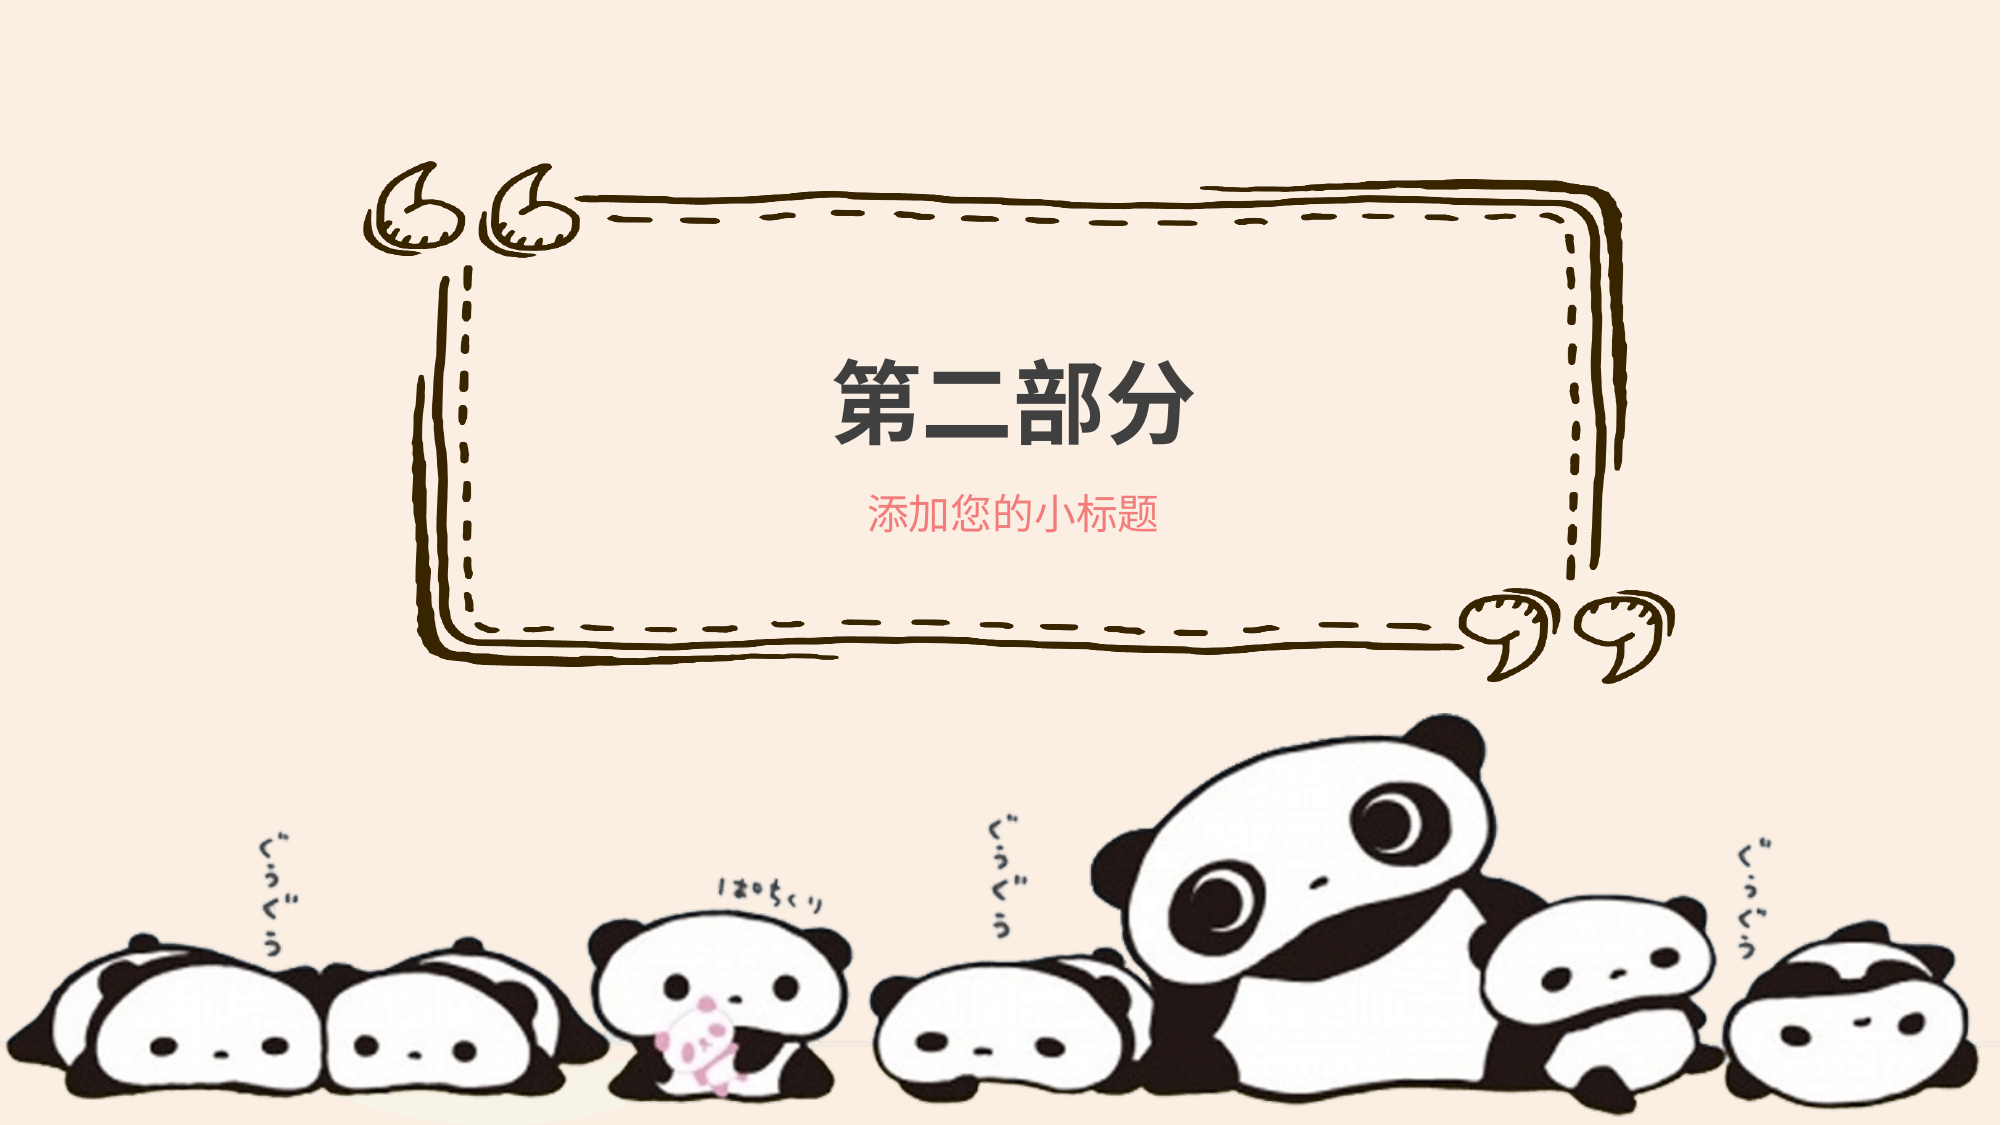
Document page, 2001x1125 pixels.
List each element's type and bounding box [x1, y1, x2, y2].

picture [0, 161, 2000, 1125]
